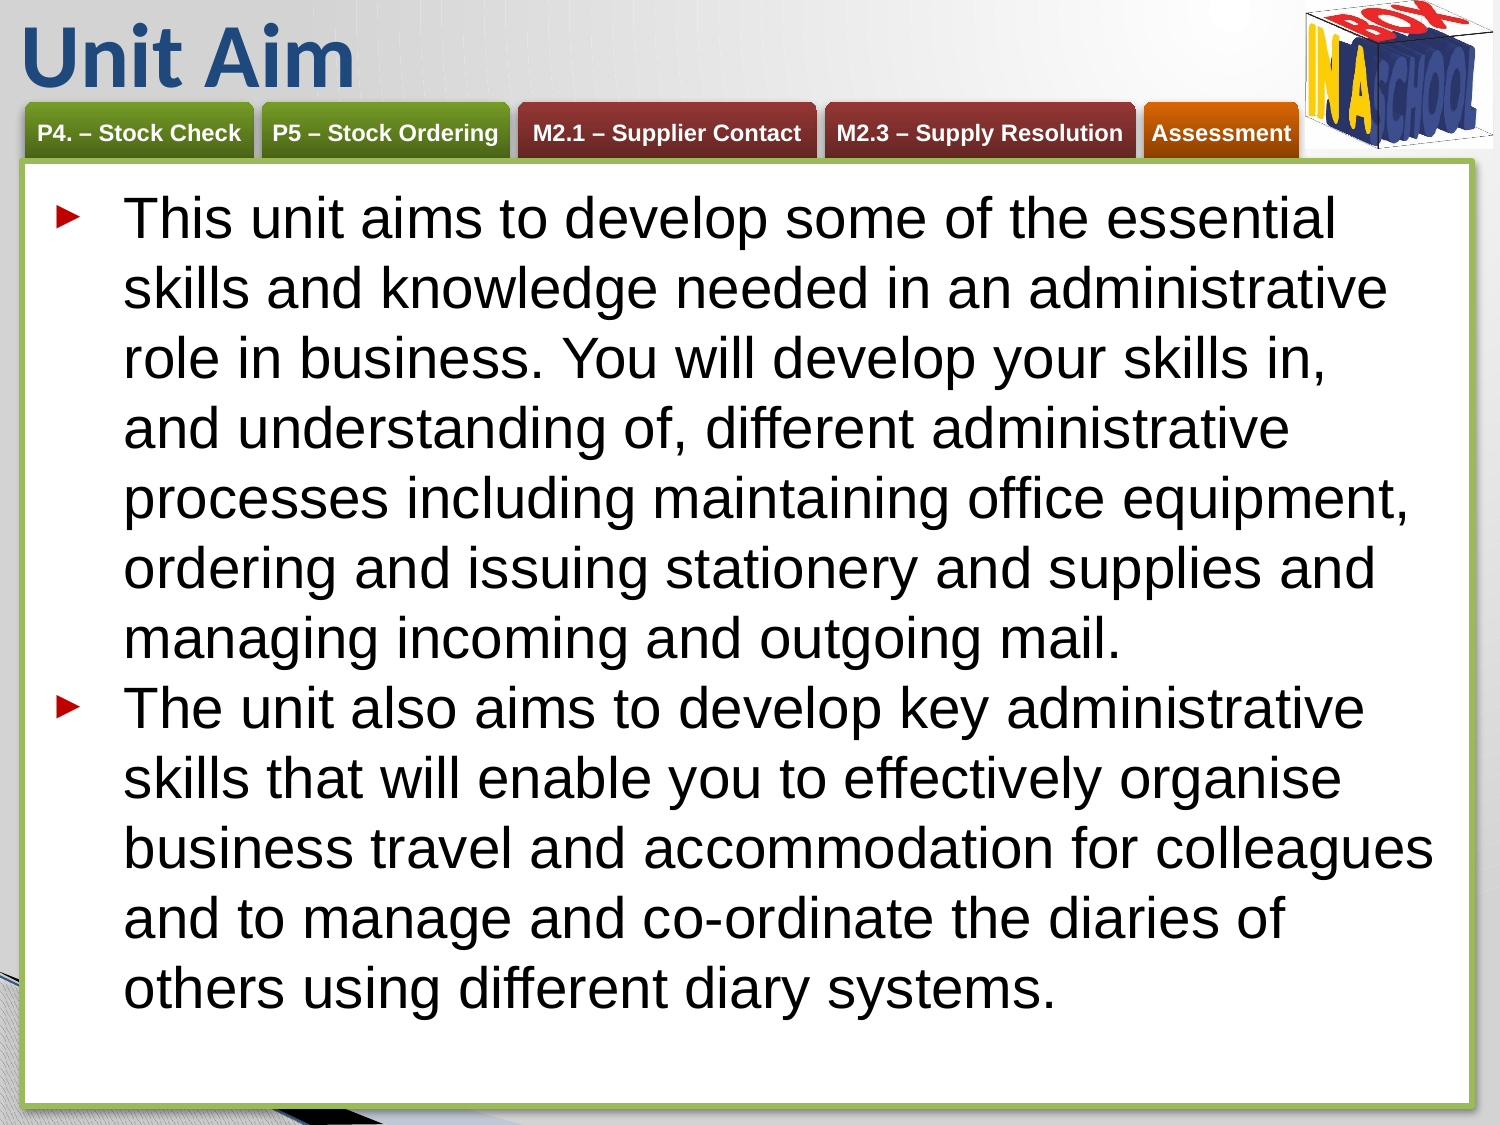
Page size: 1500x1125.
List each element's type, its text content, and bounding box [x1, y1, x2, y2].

text_box This unit aims to develop some of the essential skills and knowledge needed in an administrative role in business. You will develop your skills in, and understanding of, different administrative processes including maintaining office equipment, ordering and issuing stationery and supplies and managing incoming and outgoing mail. The unit also aims to develop key administrative skills that will enable you to effectively organise business travel and accommodation for colleagues and to manage and co-ordinate the diaries of others using different diary systems. [34, 172, 1454, 1028]
title Unit Aim [5, 0, 1270, 102]
picture [1305, 0, 1494, 149]
picture [281, 1114, 303, 1125]
